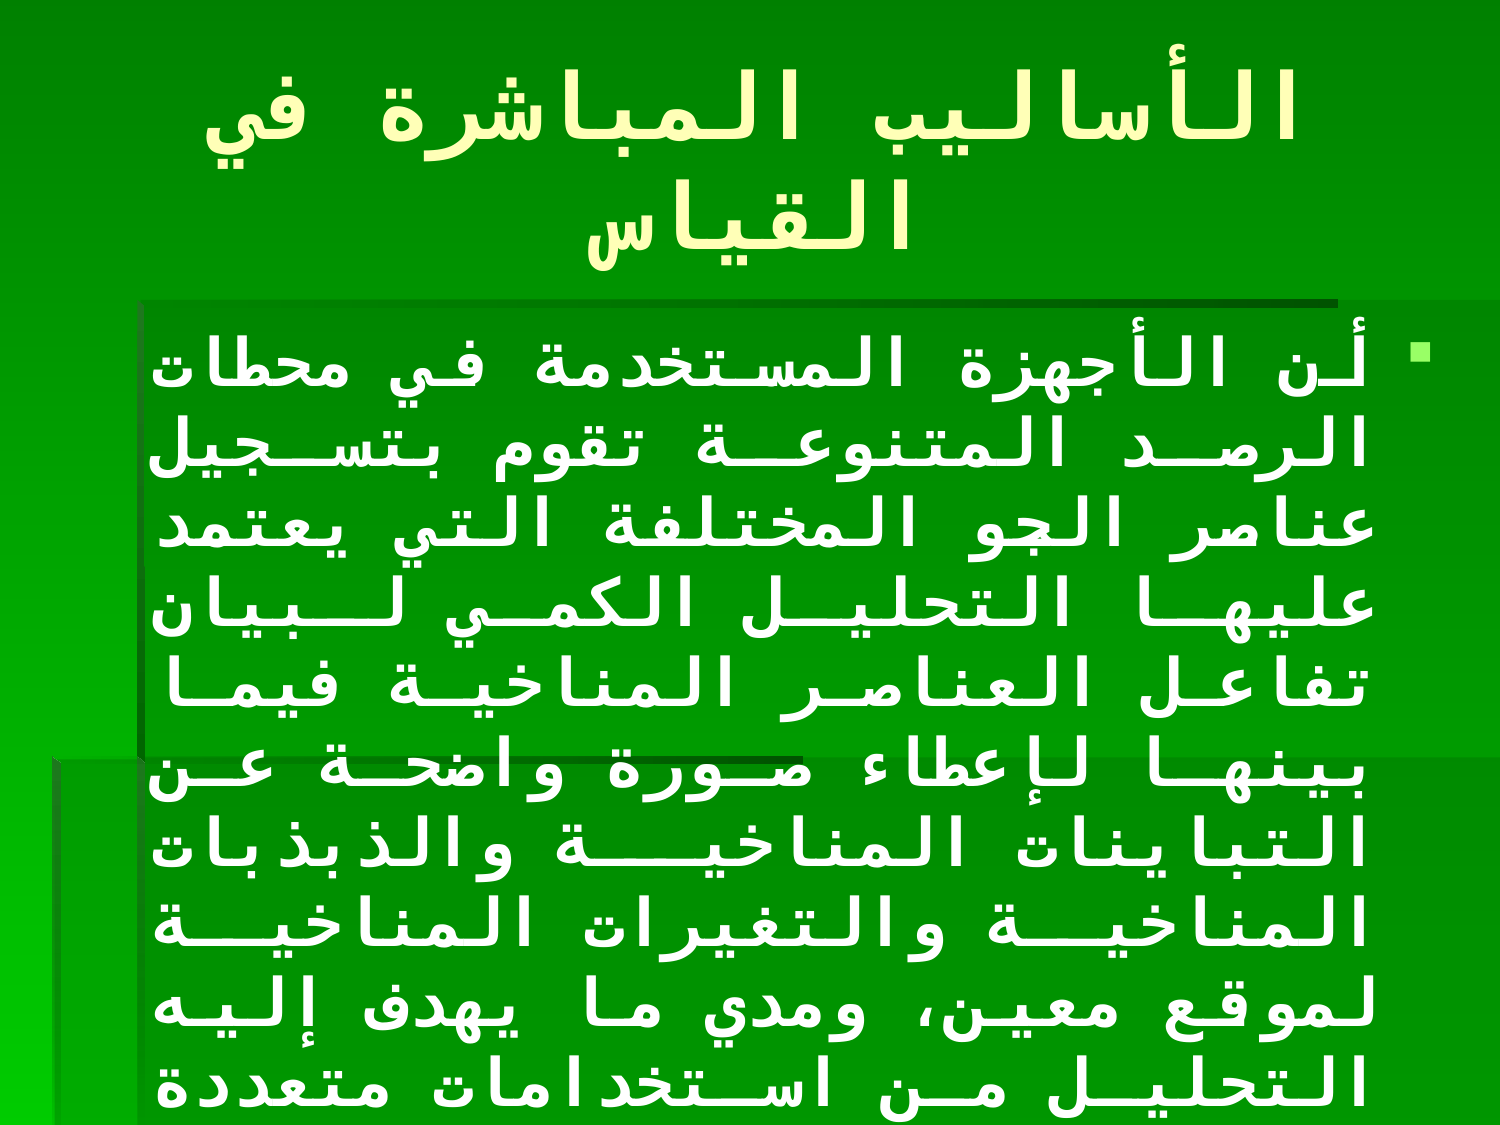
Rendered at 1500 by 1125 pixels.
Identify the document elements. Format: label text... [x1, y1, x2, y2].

title الأساليب المباشرة في القياس [74, 39, 1451, 276]
list أن الأجهزة المستخدمة في محطات الرصد المتنوعة تقوم بتسجيل عناصر الجو المختلفة التي يعتمد عليها التحليل الكمي لبيان تفاعل العناصر المناخية فيما بينها لإعطاء صورة واضحة عن التباينات المناخية والذبذبات المناخية والتغيرات المناخية لموقع معين، ومدي ما يهدف إليه التحليل من استخدامات متعددة لخدمة الحياة البشرية. ويقوم المتخصص في المناخ باستخدام السجلات المناخية ومعالجتها كمياً لبيان الأحوال المناخية لموقع معين. [137, 312, 1452, 1001]
